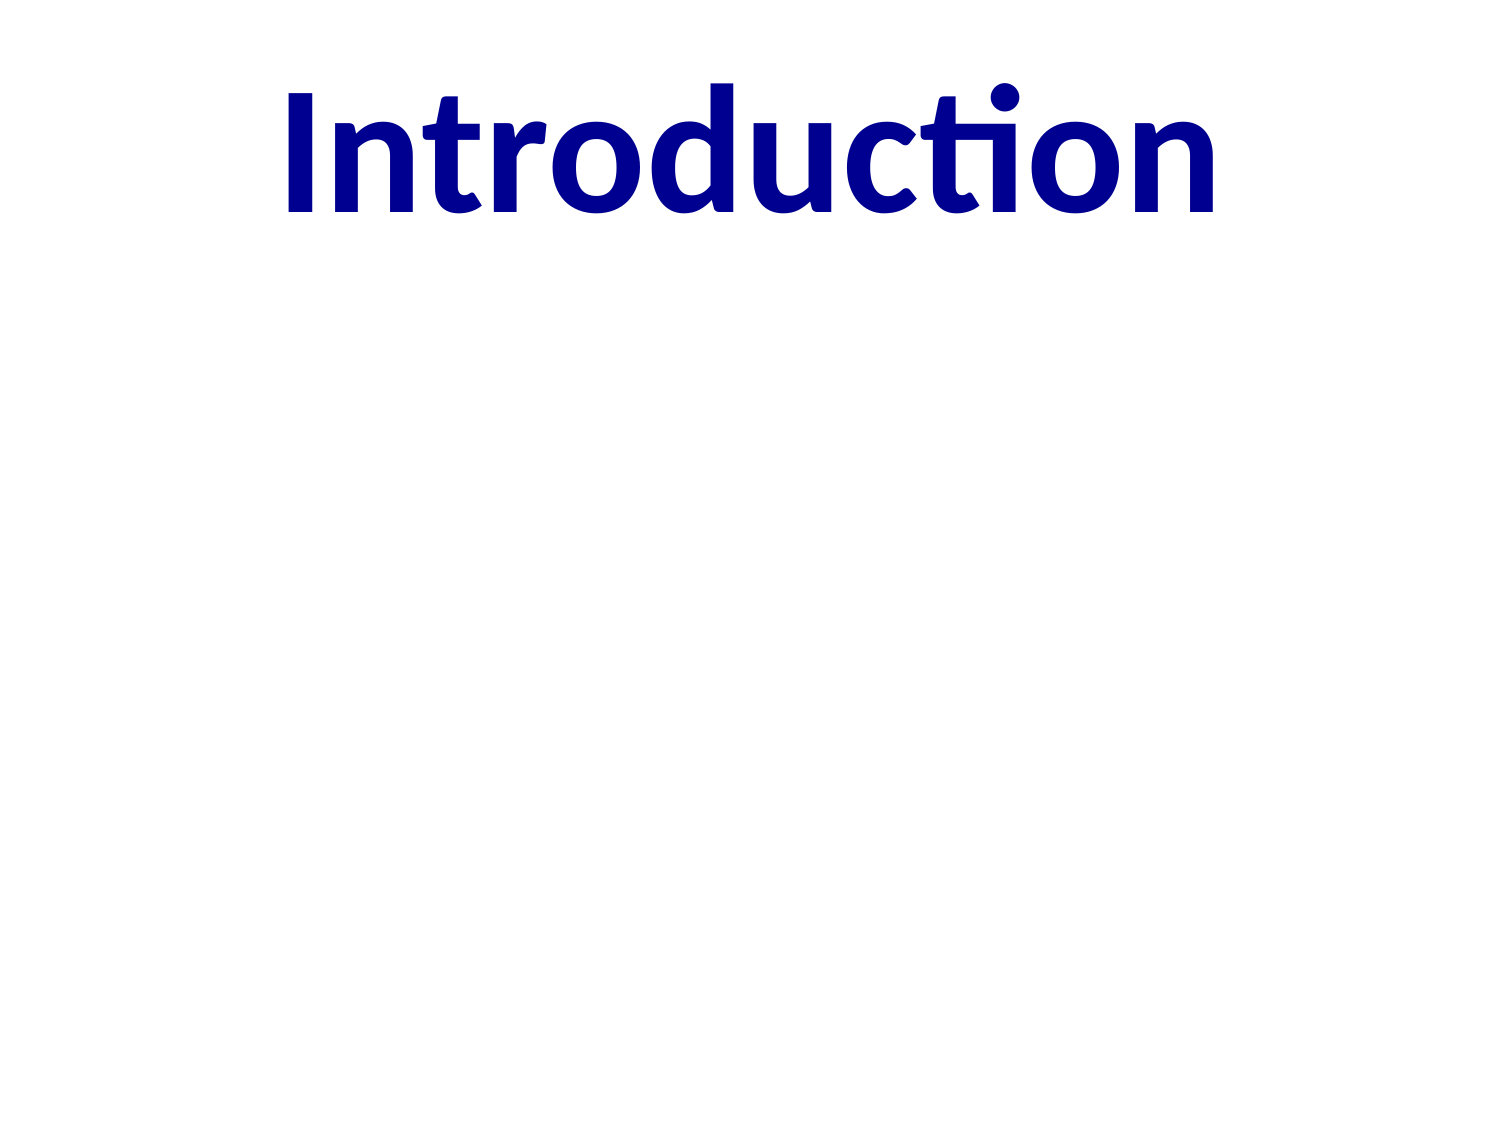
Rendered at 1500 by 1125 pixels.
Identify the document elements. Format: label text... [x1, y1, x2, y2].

title Introduction [75, 45, 1425, 233]
